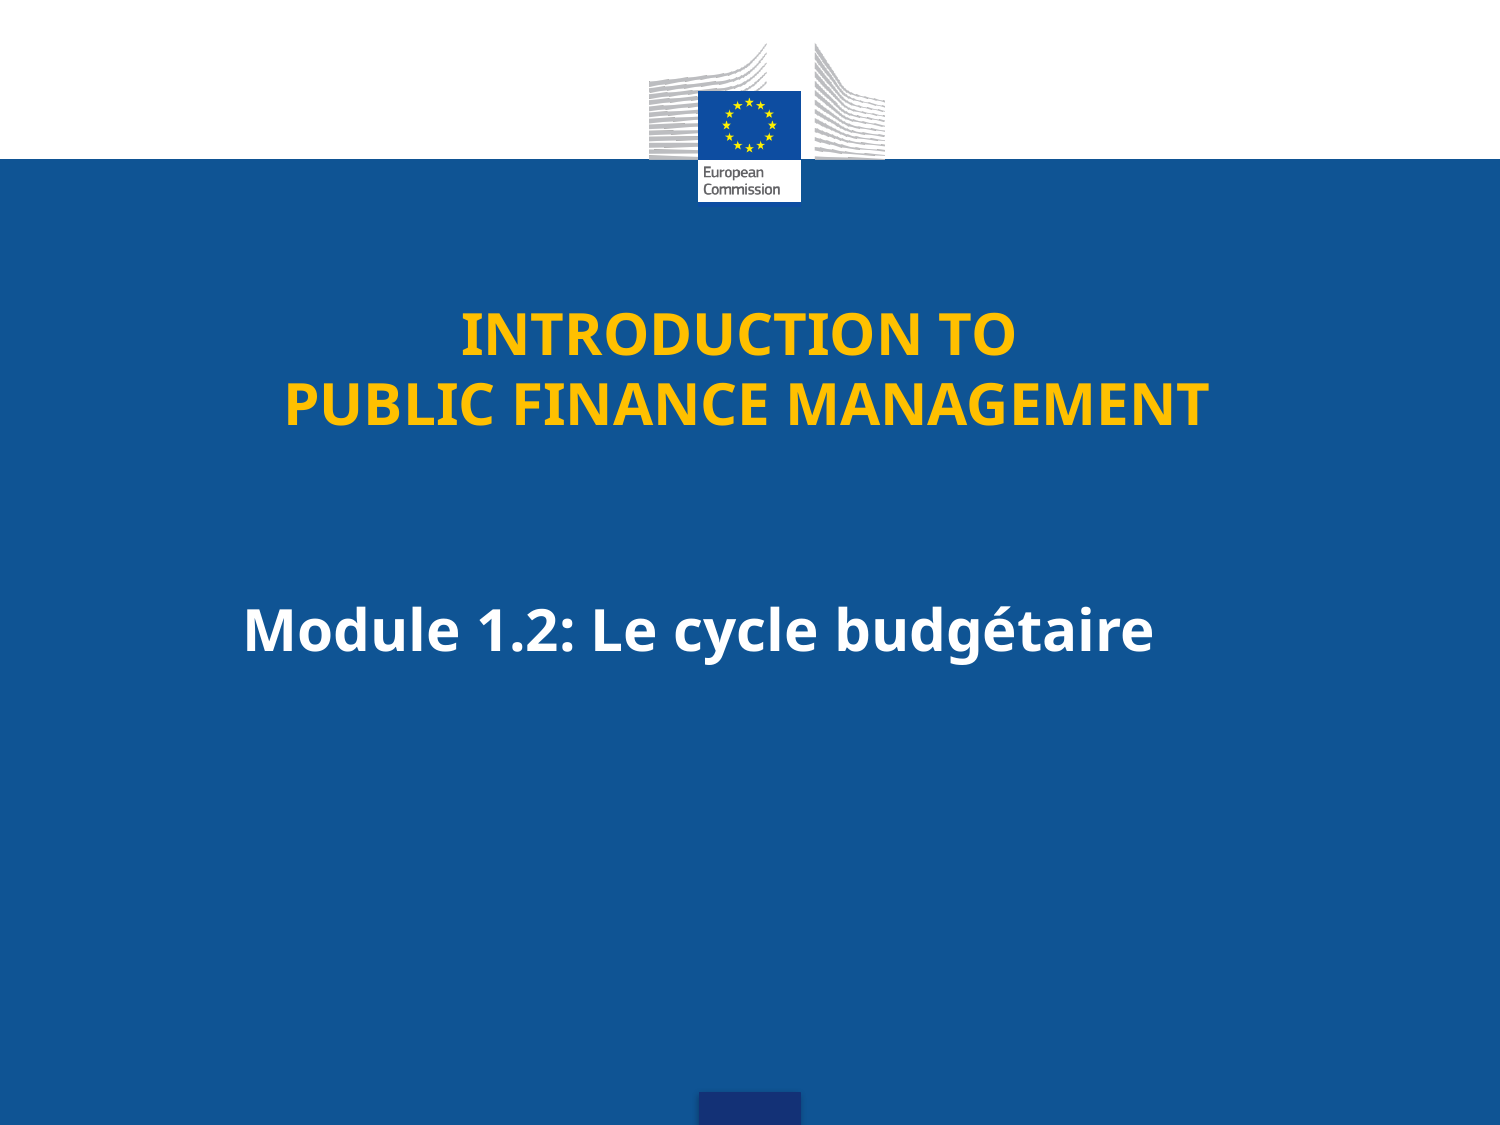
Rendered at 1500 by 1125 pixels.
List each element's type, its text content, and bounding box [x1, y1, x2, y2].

subtitle Module 1.2: Le cycle budgétaire [227, 585, 1266, 727]
title INTRODUCTION TO PUBLIC FINANCE MANAGEMENT [154, 302, 1339, 433]
